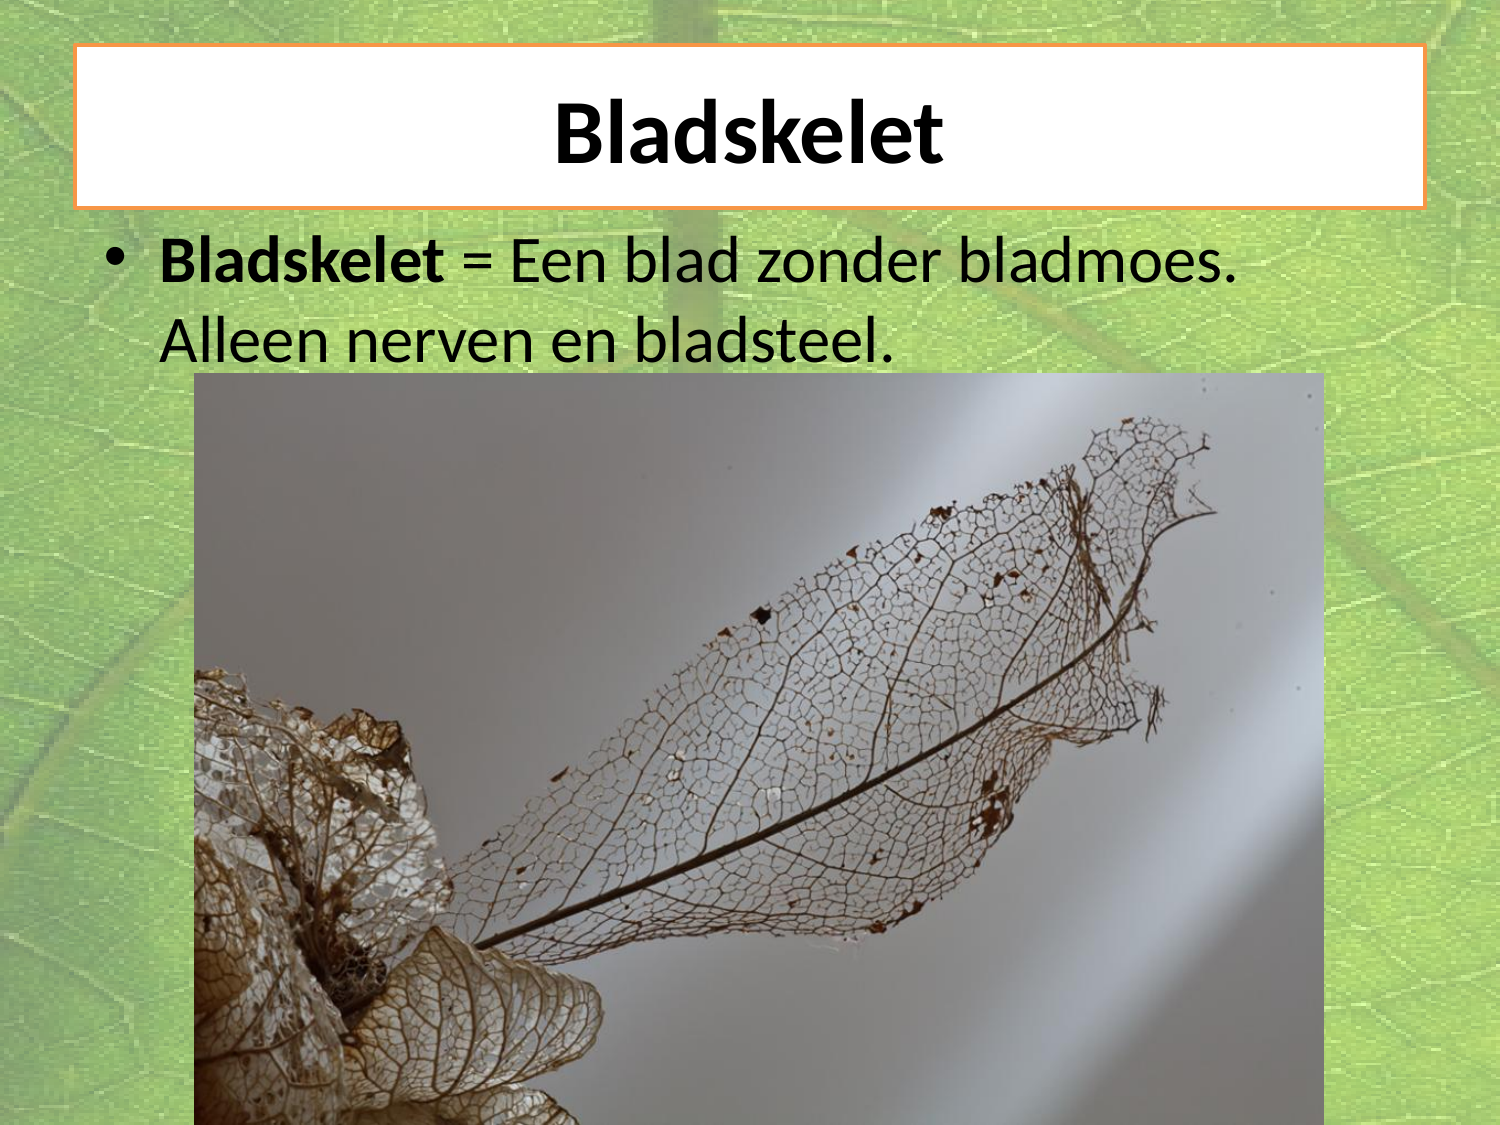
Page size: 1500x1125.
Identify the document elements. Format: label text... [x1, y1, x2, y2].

picture [194, 373, 1324, 1125]
list Bladskelet = Een blad zonder bladmoes. Alleen nerven en bladsteel. [88, 208, 1439, 951]
title Bladskelet [73, 43, 1427, 210]
